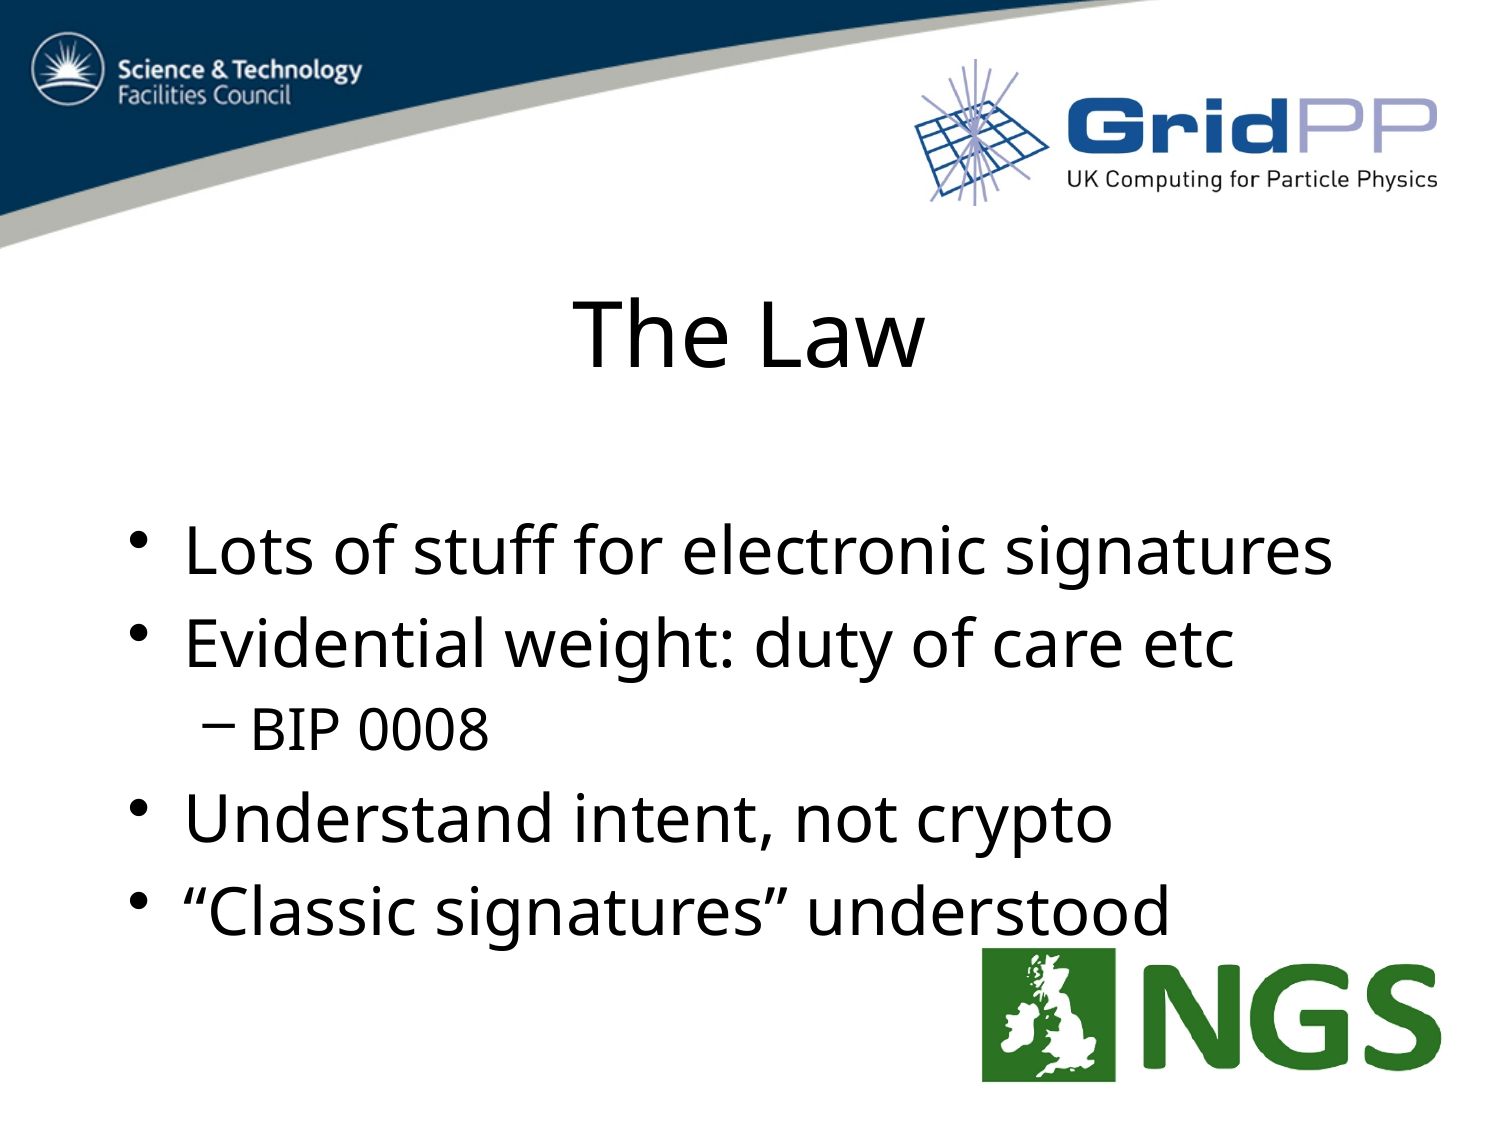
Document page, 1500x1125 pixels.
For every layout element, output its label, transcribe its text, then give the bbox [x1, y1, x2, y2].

picture [972, 940, 1448, 1090]
title The Law [112, 237, 1388, 426]
list Lots of stuff for electronic signatures Evidential weight: duty of care etc BIP 0008 Understand intent, not crypto “Classic signatures” understood [112, 499, 1388, 1001]
picture [0, 0, 1437, 249]
